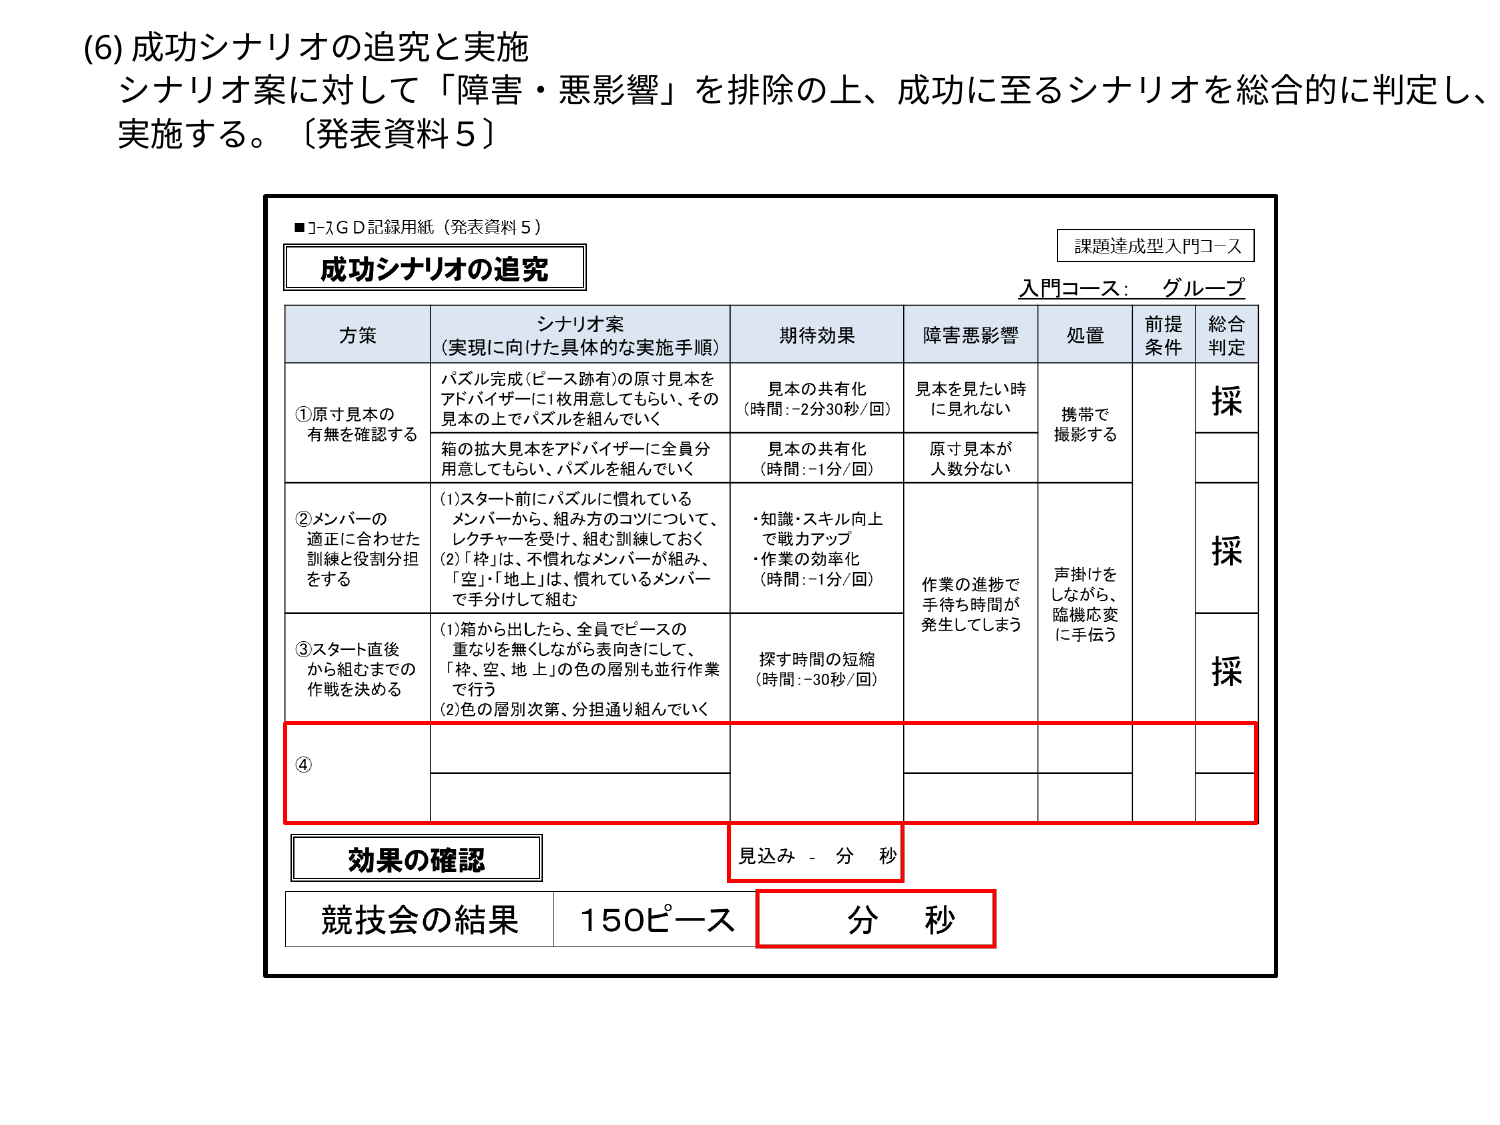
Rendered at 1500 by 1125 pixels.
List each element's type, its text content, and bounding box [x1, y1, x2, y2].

text_box [263, 194, 1278, 978]
picture [280, 211, 1260, 958]
text_box (6)成功シナリオの追究と実施 シナリオ案に対して「障害・悪影響」を排除の上、成功に至るシナリオを総合的に判定し、 実施する。〔発表資料５〕 [69, 18, 1489, 161]
